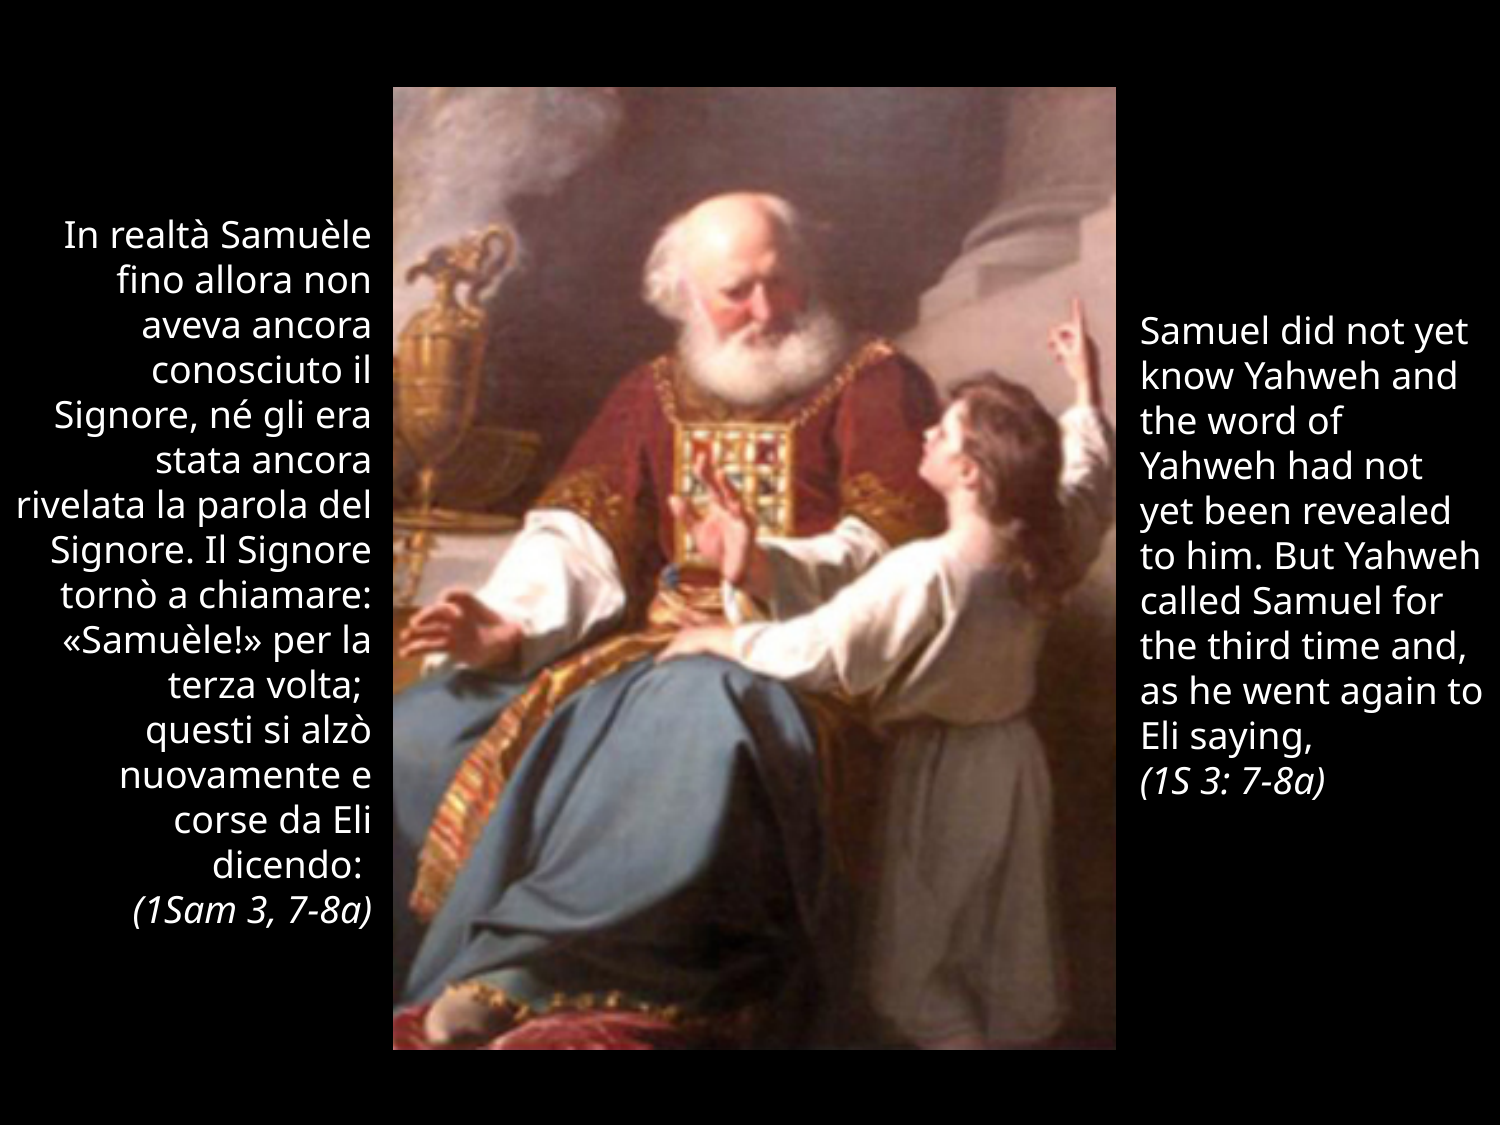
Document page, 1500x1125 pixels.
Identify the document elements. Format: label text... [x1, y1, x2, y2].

picture [393, 87, 1116, 1050]
text_box Samuel did not yet know Yahweh and the word of Yahweh had not yet been revealed to him. But Yahweh called Samuel for the third time and, as he went again to Eli saying, (1S 3: 7-8a) [1124, 299, 1500, 810]
title In realtà Samuèle fino allora non aveva ancora conosciuto il Signore, né gli era stata ancora rivelata la parola del Signore. Il Signore tornò a chiamare: «Samuèle!» per la terza volta; questi si alzò nuovamente e corse da Eli dicendo: (1Sam 3, 7-8a) [0, 500, 388, 688]
